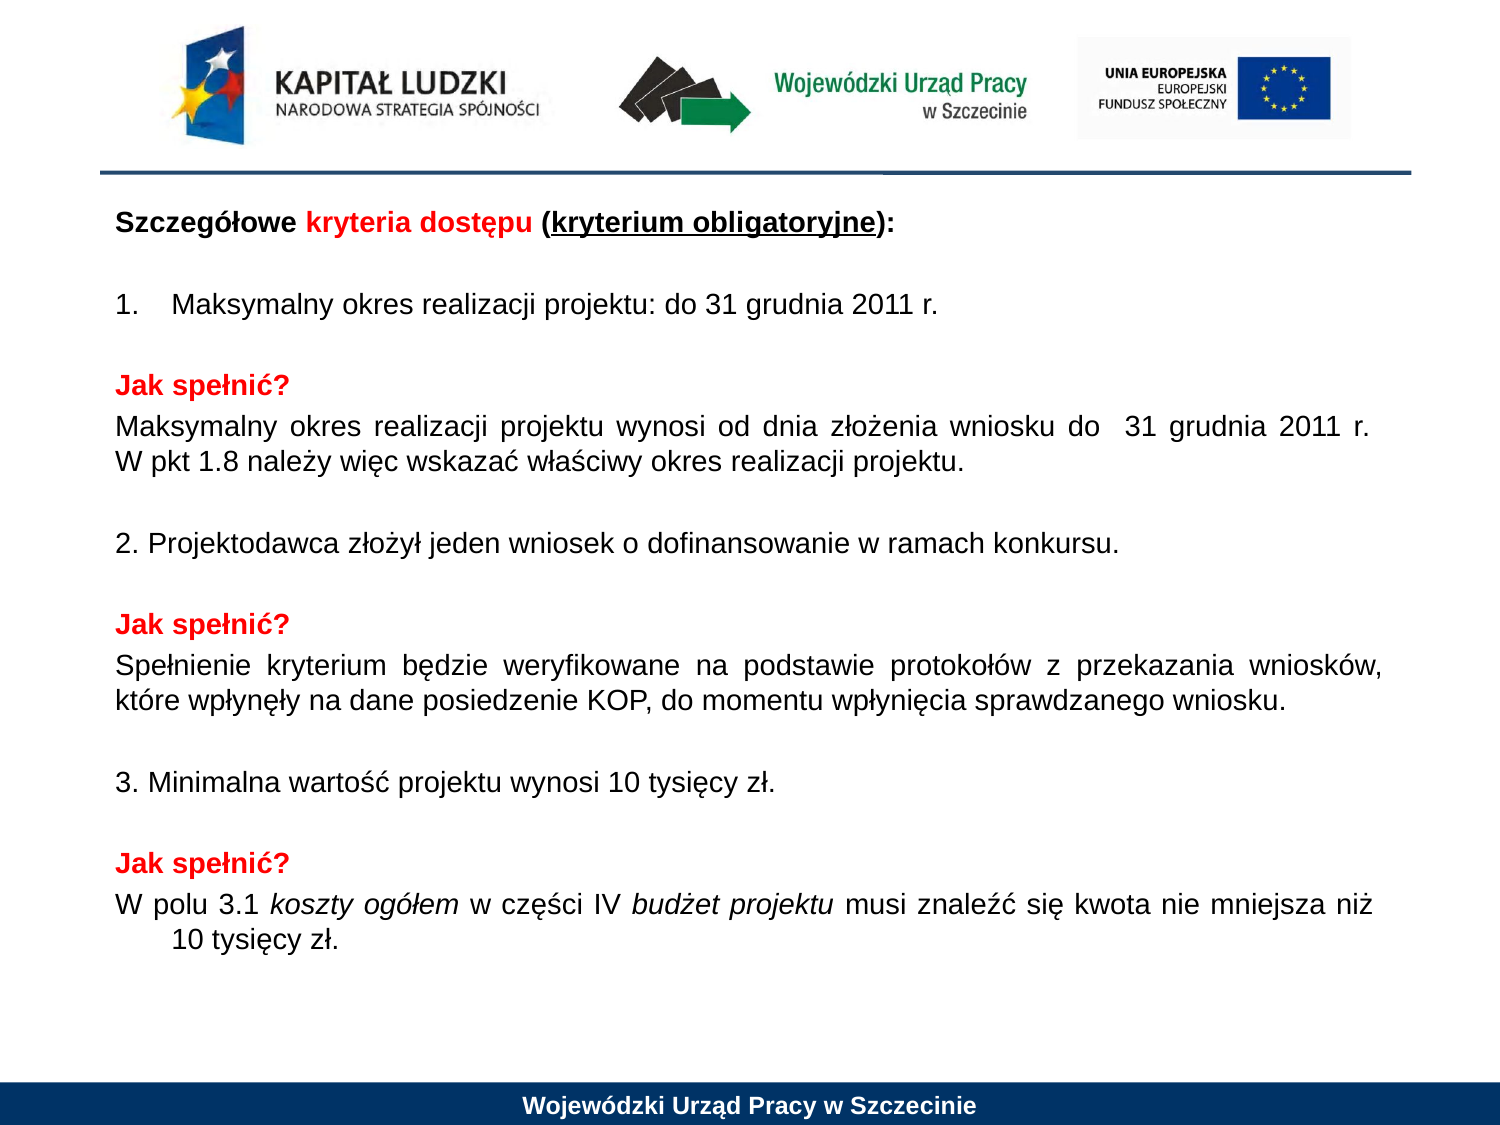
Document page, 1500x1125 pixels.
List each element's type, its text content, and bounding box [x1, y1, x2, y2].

picture [159, 24, 1353, 149]
list Szczegółowe kryteria dostępu (kryterium obligatoryjne): Maksymalny okres realizacji projektu: do 31 grudnia 2011 r. Jak spełnić? Maksymalny okres realizacji projektu wynosi od dnia złożenia wniosku do 31 grudnia 2011 r. W pkt 1.8 należy więc wskazać właściwy okres realizacji projektu. 2. Projektodawca złożył jeden wniosek o dofinansowanie w ramach konkursu. Jak spełnić? Spełnienie kryterium będzie weryfikowane na podstawie protokołów z przekazania wniosków, które wpłynęły na dane posiedzenie KOP, do momentu wpłynięcia sprawdzanego wniosku. 3. Minimalna wartość projektu wynosi 10 tysięcy zł. Jak spełnić? W polu 3.1 koszty ogółem w części IV budżet projektu musi znaleźć się kwota nie mniejsza niż 10 tysięcy zł. [100, 195, 1400, 1012]
